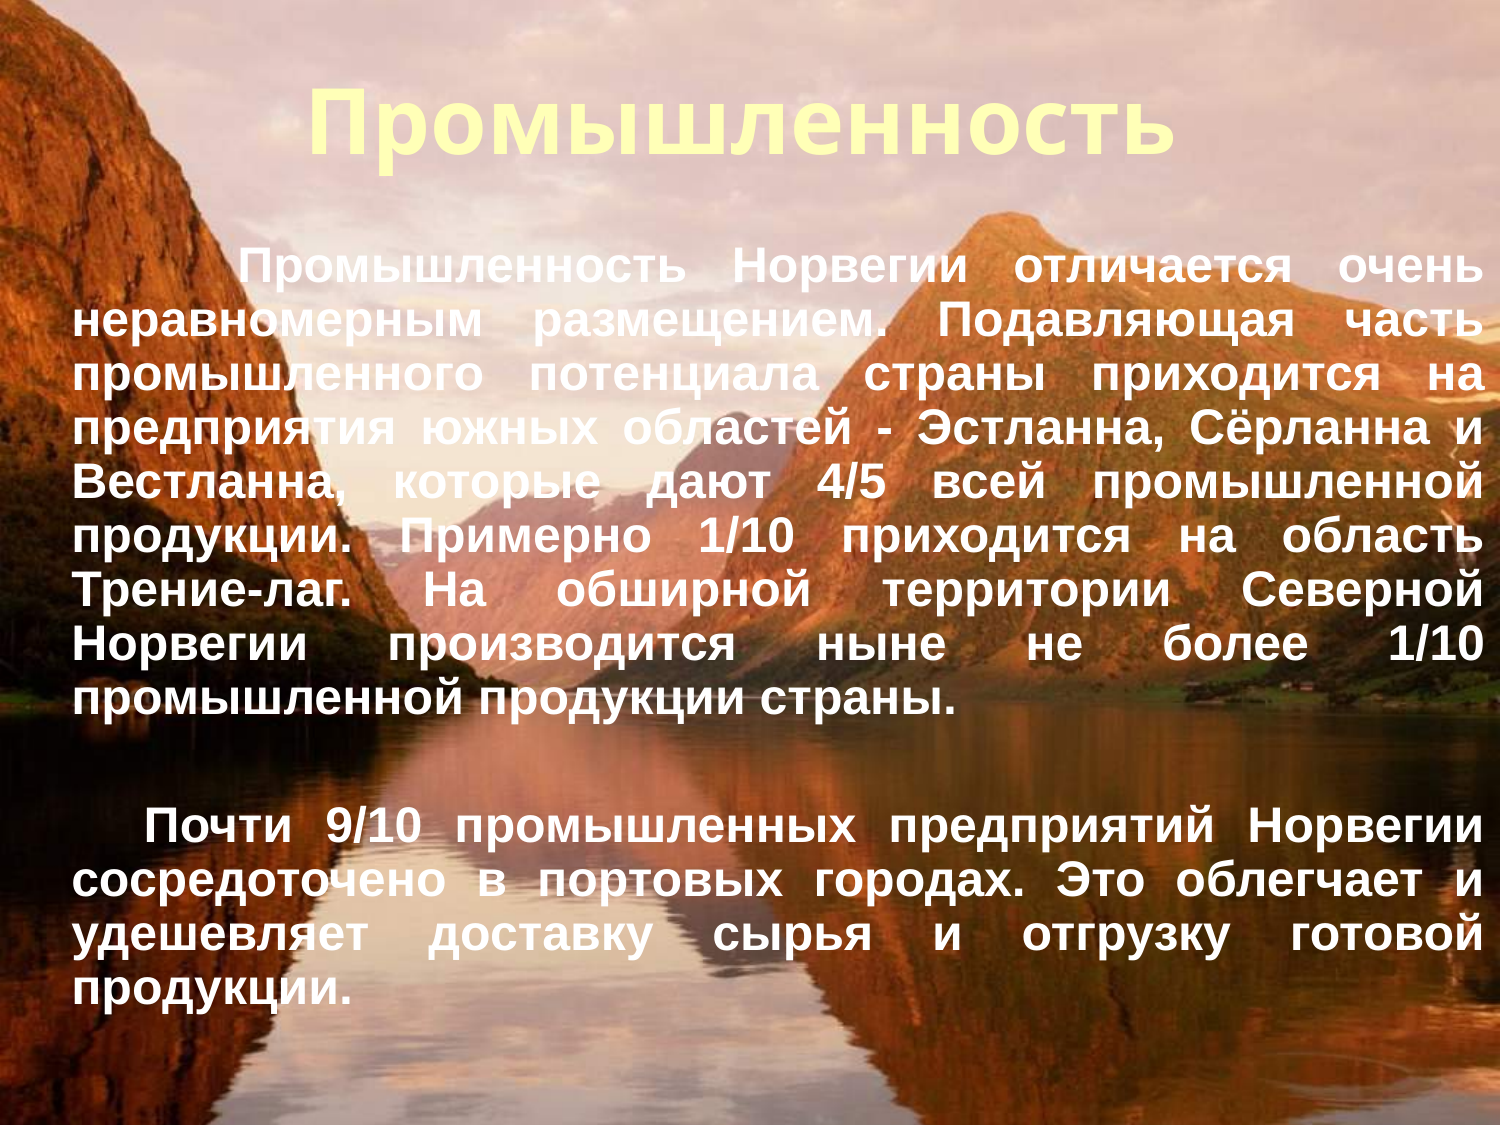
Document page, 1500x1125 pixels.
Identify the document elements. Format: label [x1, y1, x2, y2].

list [0, 0, 1500, 1125]
